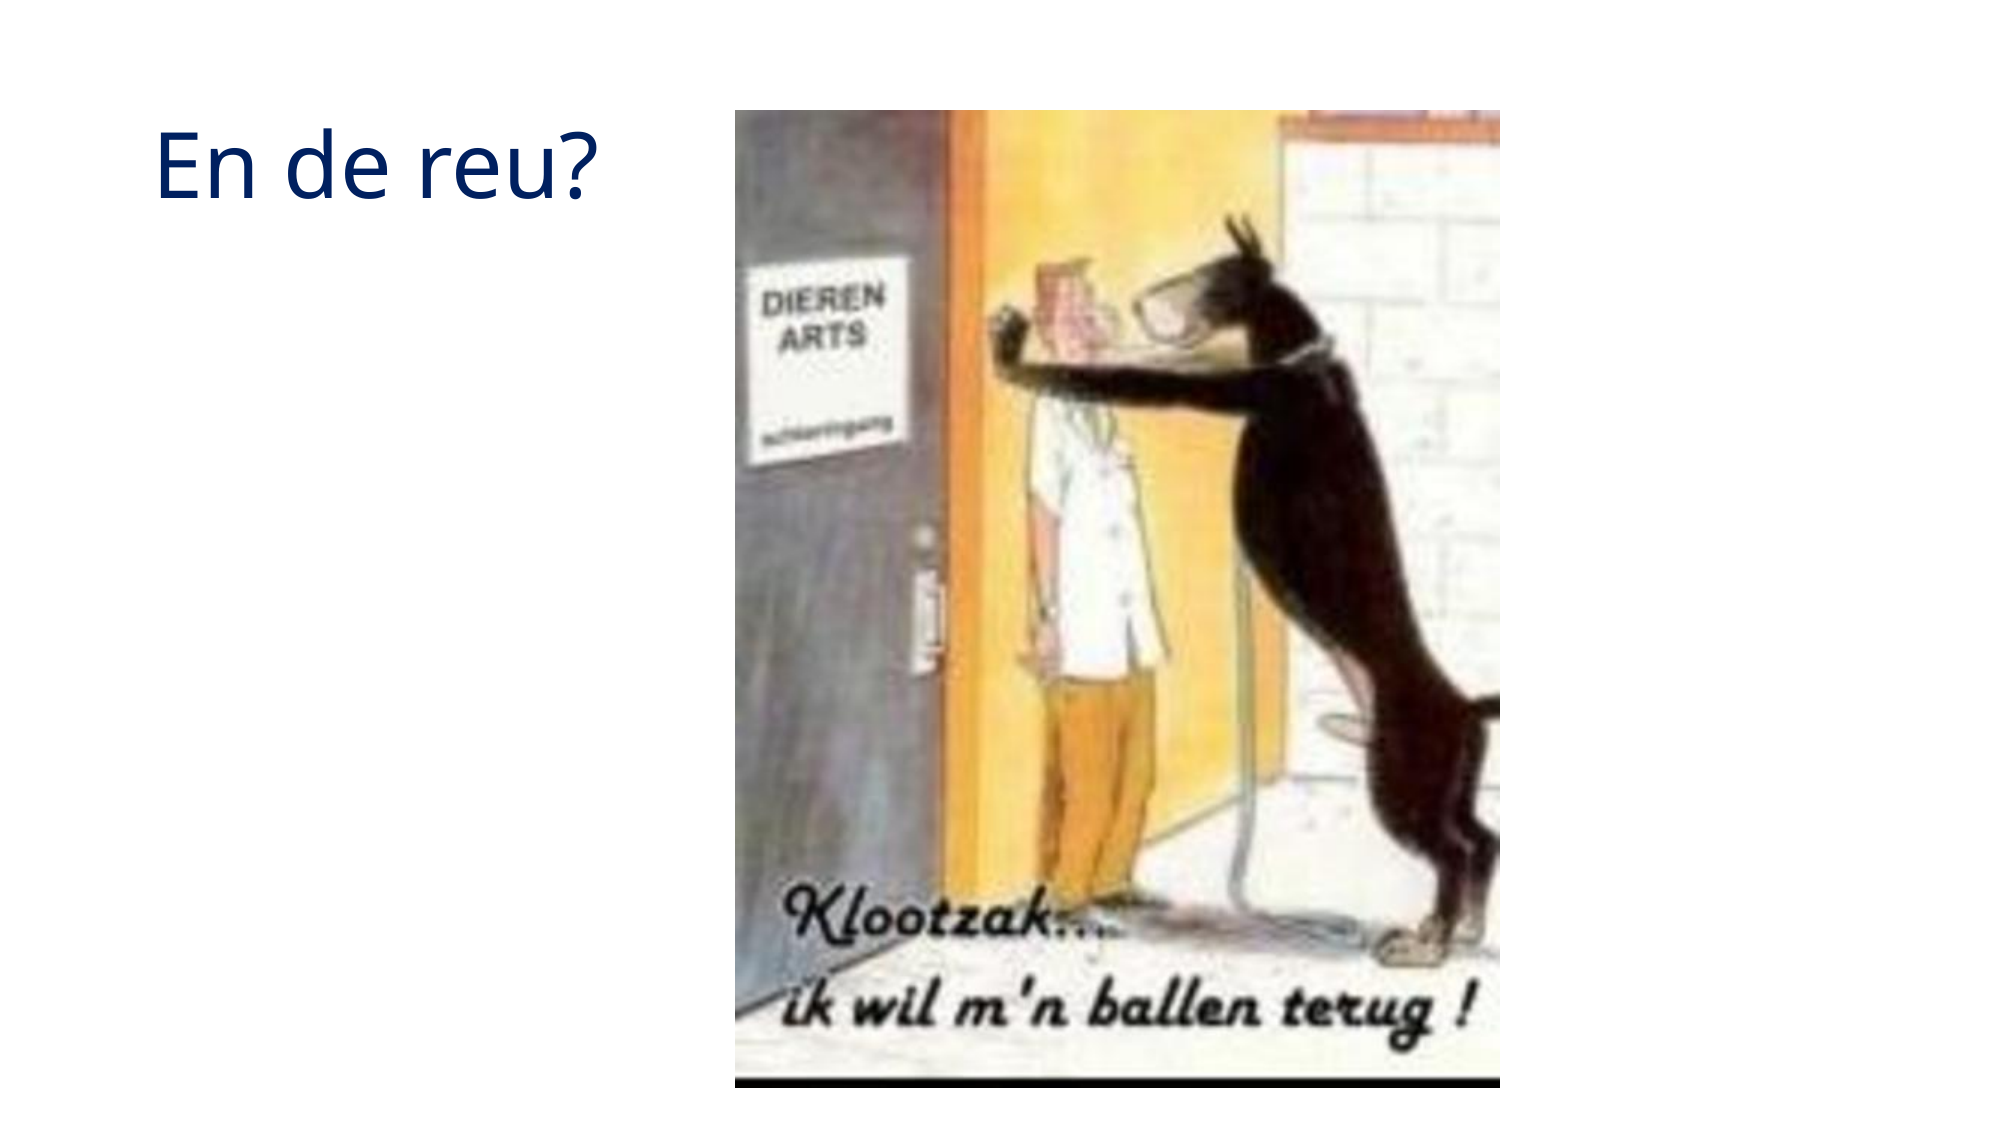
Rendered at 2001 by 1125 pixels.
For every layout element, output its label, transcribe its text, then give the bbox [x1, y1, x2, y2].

title En de reu? [137, 59, 1863, 278]
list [735, 110, 1500, 1088]
